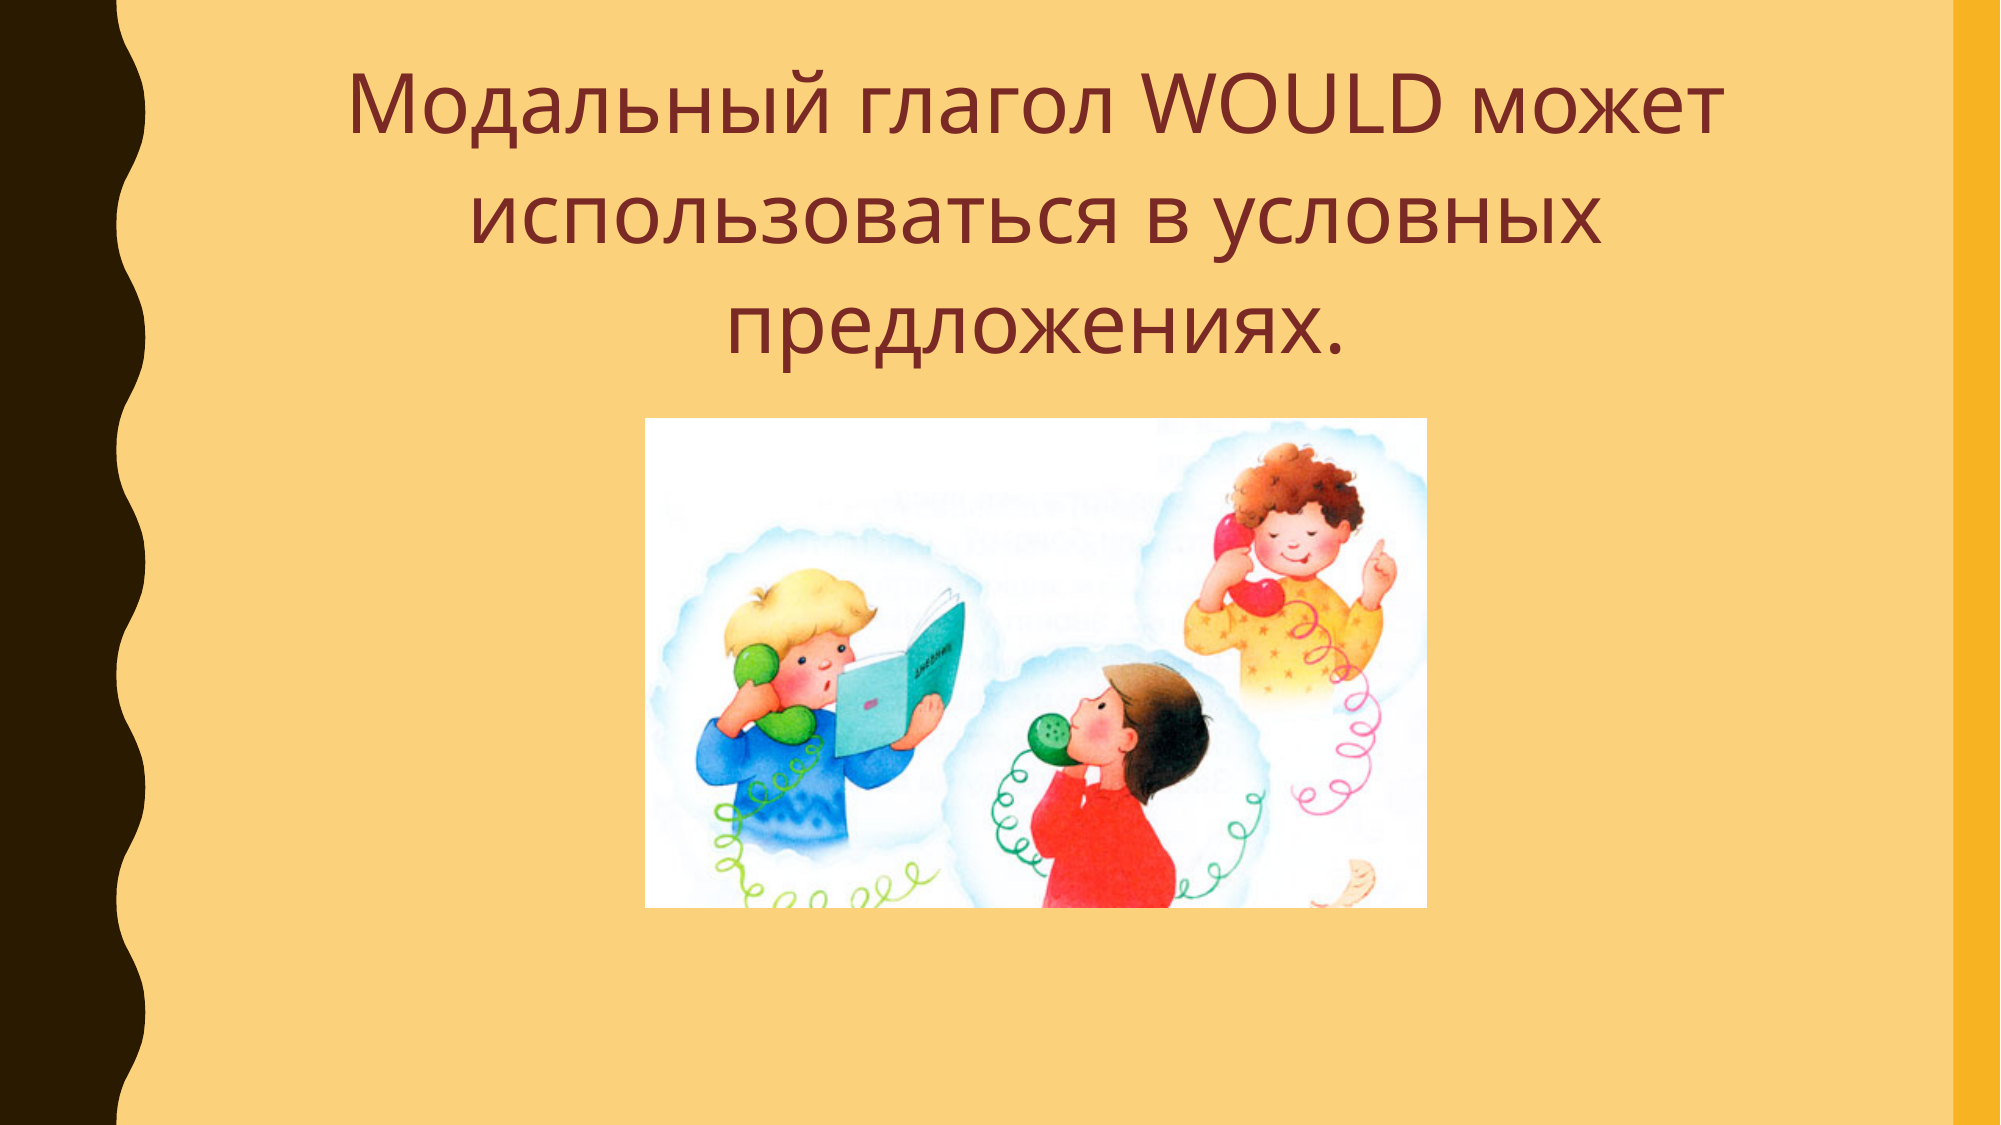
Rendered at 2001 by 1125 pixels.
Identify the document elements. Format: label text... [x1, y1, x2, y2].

list Модальный глагол WOULD может использоваться в условных предложениях. [200, 33, 1871, 959]
picture [645, 418, 1427, 908]
